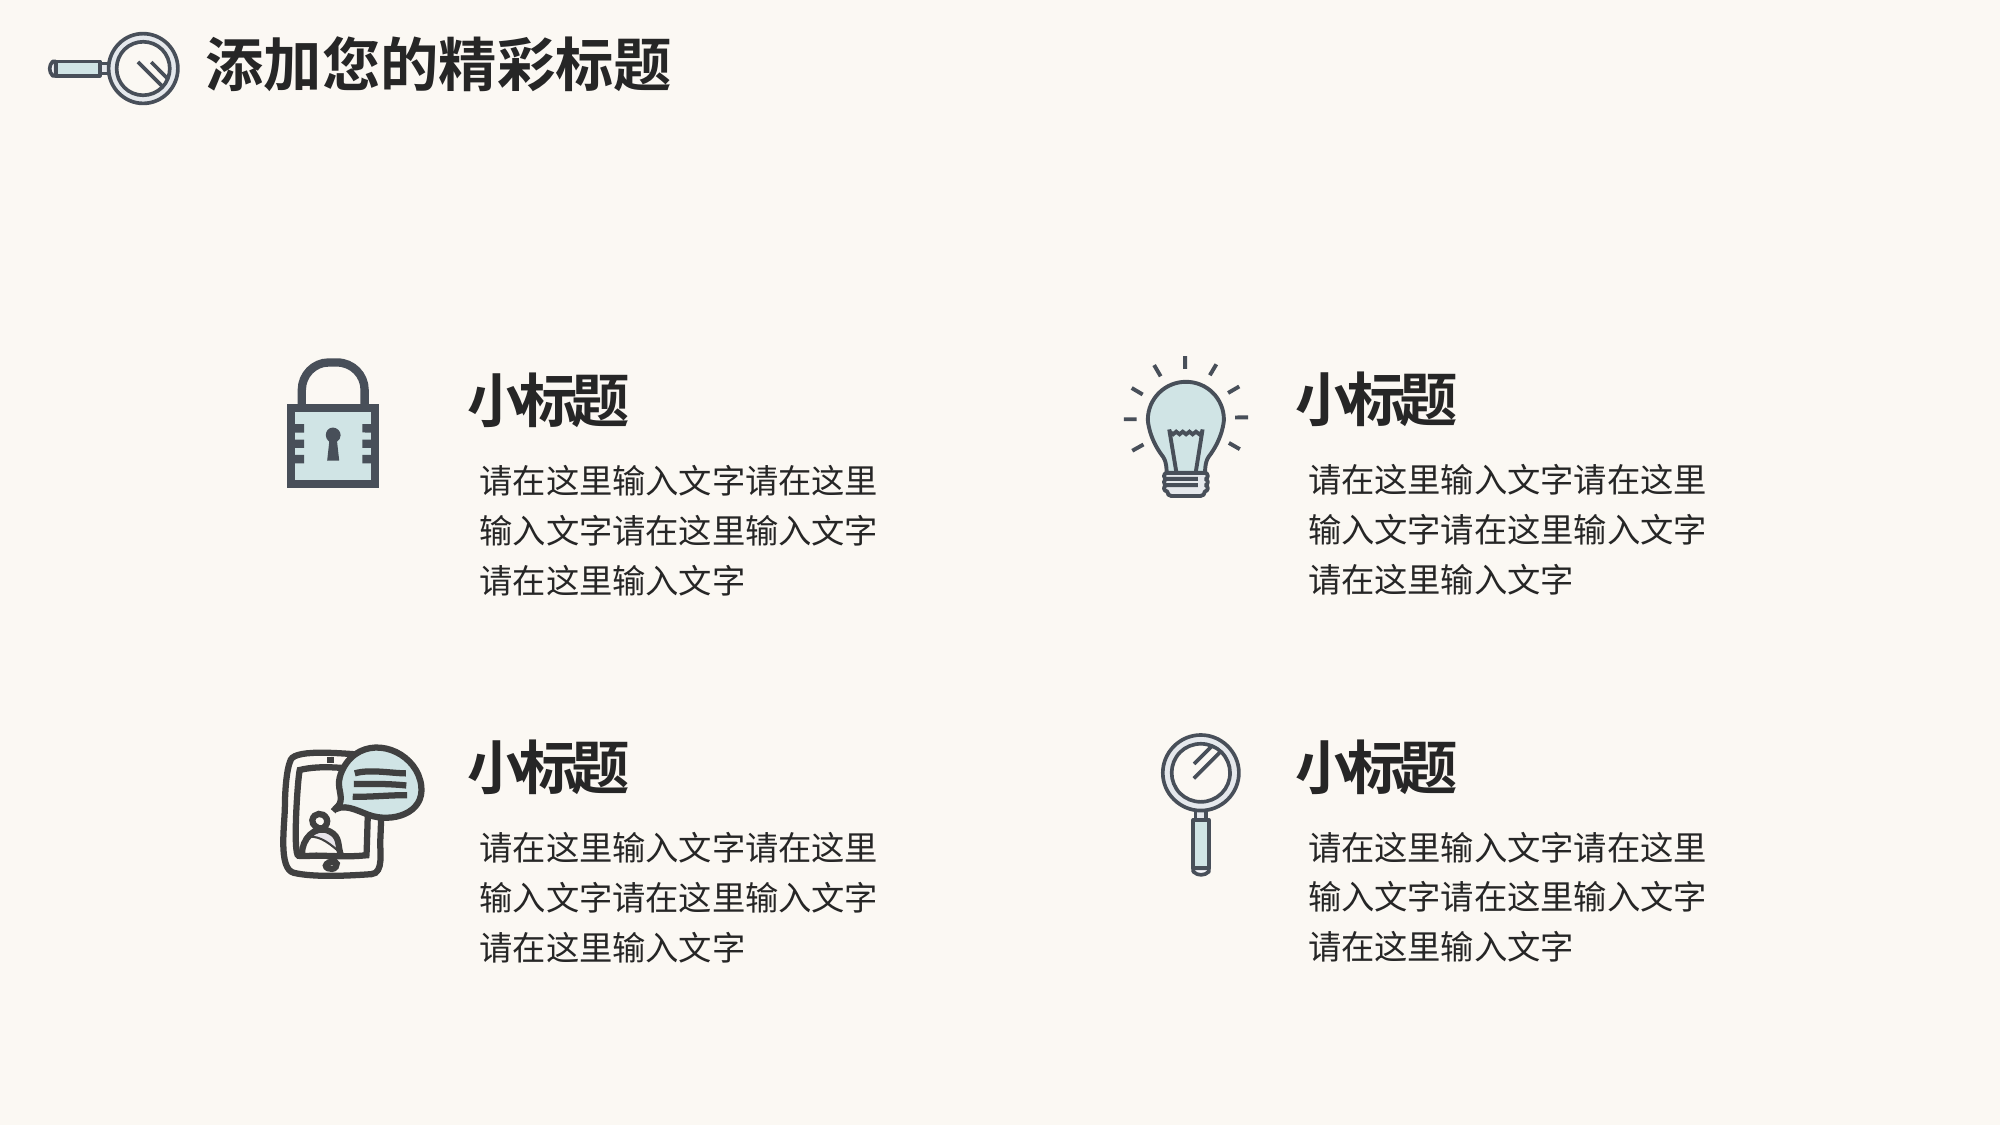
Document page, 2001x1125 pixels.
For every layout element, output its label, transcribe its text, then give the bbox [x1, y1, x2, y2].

text_box 小标题 [452, 356, 645, 442]
text_box 请在这里输入文字请在这里输入文字请在这里输入文字请在这里输入文字 [1293, 809, 1746, 974]
text_box 小标题 [1281, 723, 1473, 809]
text_box 小标题 [1281, 356, 1473, 441]
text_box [1128, 765, 1270, 846]
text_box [287, 362, 379, 485]
text_box 小标题 [452, 724, 645, 810]
text_box 请在这里输入文字请在这里输入文字请在这里输入文字请在这里输入文字 [464, 810, 917, 975]
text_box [283, 747, 422, 876]
text_box 请在这里输入文字请在这里输入文字请在这里输入文字请在这里输入文字 [464, 442, 917, 608]
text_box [48, 30, 178, 104]
text_box 添加您的精彩标题 [191, 20, 693, 106]
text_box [1123, 356, 1249, 497]
text_box 请在这里输入文字请在这里输入文字请在这里输入文字请在这里输入文字 [1293, 441, 1746, 607]
